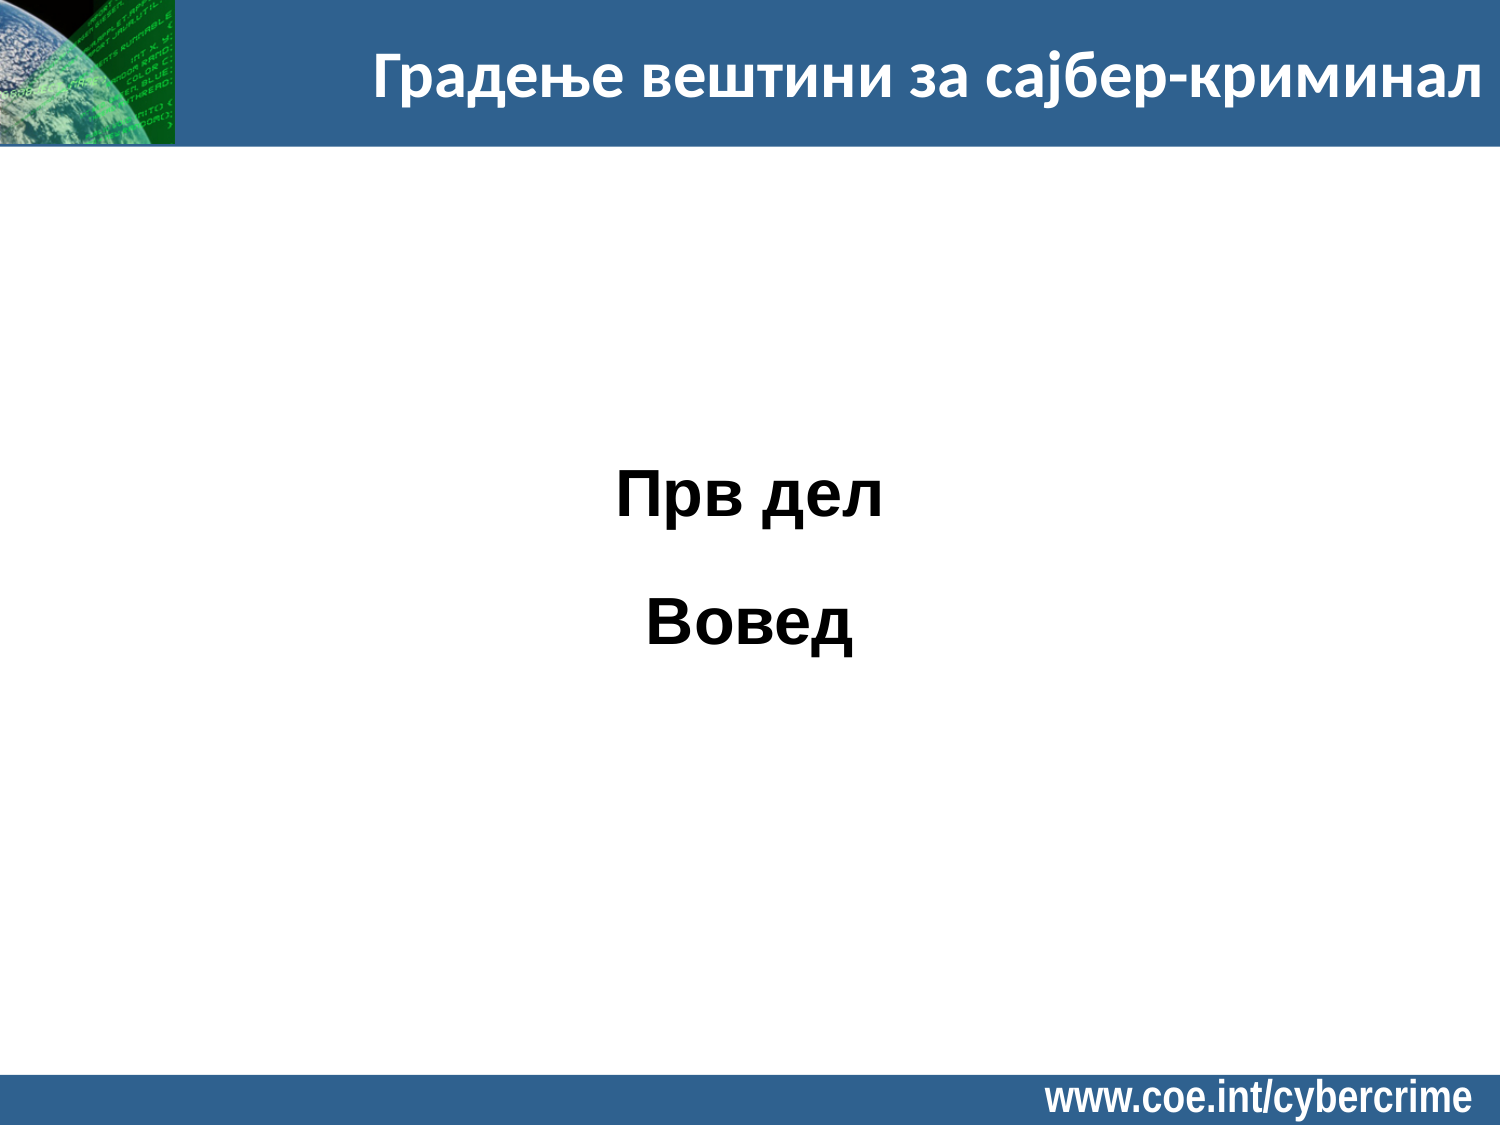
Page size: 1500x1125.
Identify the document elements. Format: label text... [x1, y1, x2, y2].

picture [0, 0, 175, 144]
text_box Градење вештини за сајбер-криминал [177, 0, 1500, 149]
text_box Прв дел Вовед [50, 457, 1450, 665]
text_box [0, 1073, 1030, 1125]
text_box www.coe.int/cybercrime [1030, 1059, 1500, 1125]
